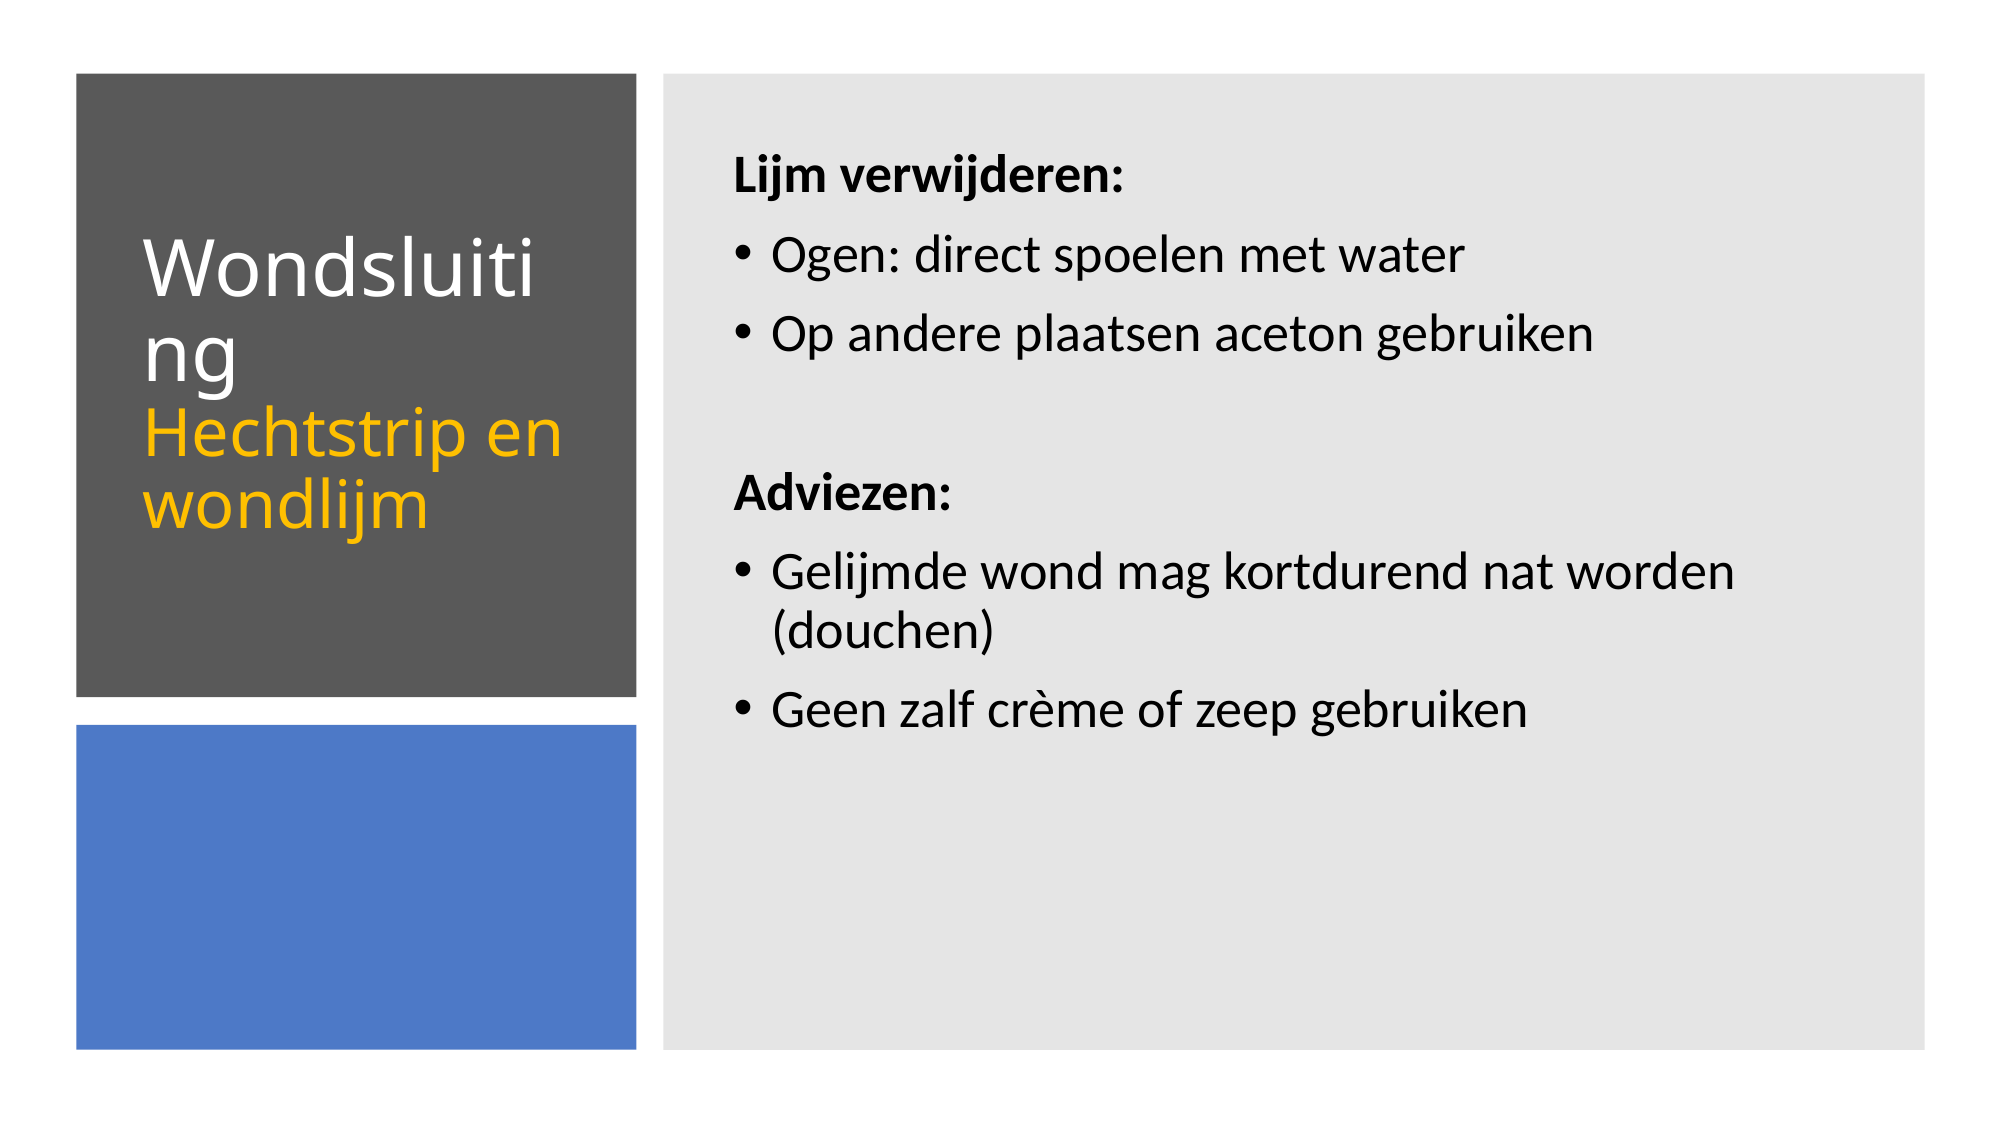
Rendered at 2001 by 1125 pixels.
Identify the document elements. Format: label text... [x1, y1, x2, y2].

text_box [75, 724, 637, 1051]
list Lijm verwijderen: Ogen: direct spoelen met water Op andere plaatsen aceton gebruiken Adviezen: Gelijmde wond mag kortdurend nat worden (douchen) Geen zalf crème of zeep gebruiken [718, 112, 1873, 1011]
text_box [662, 72, 1926, 1051]
text_box [75, 72, 637, 698]
title Wondsluiting Hechtstrip en wondlijm [127, 120, 595, 652]
